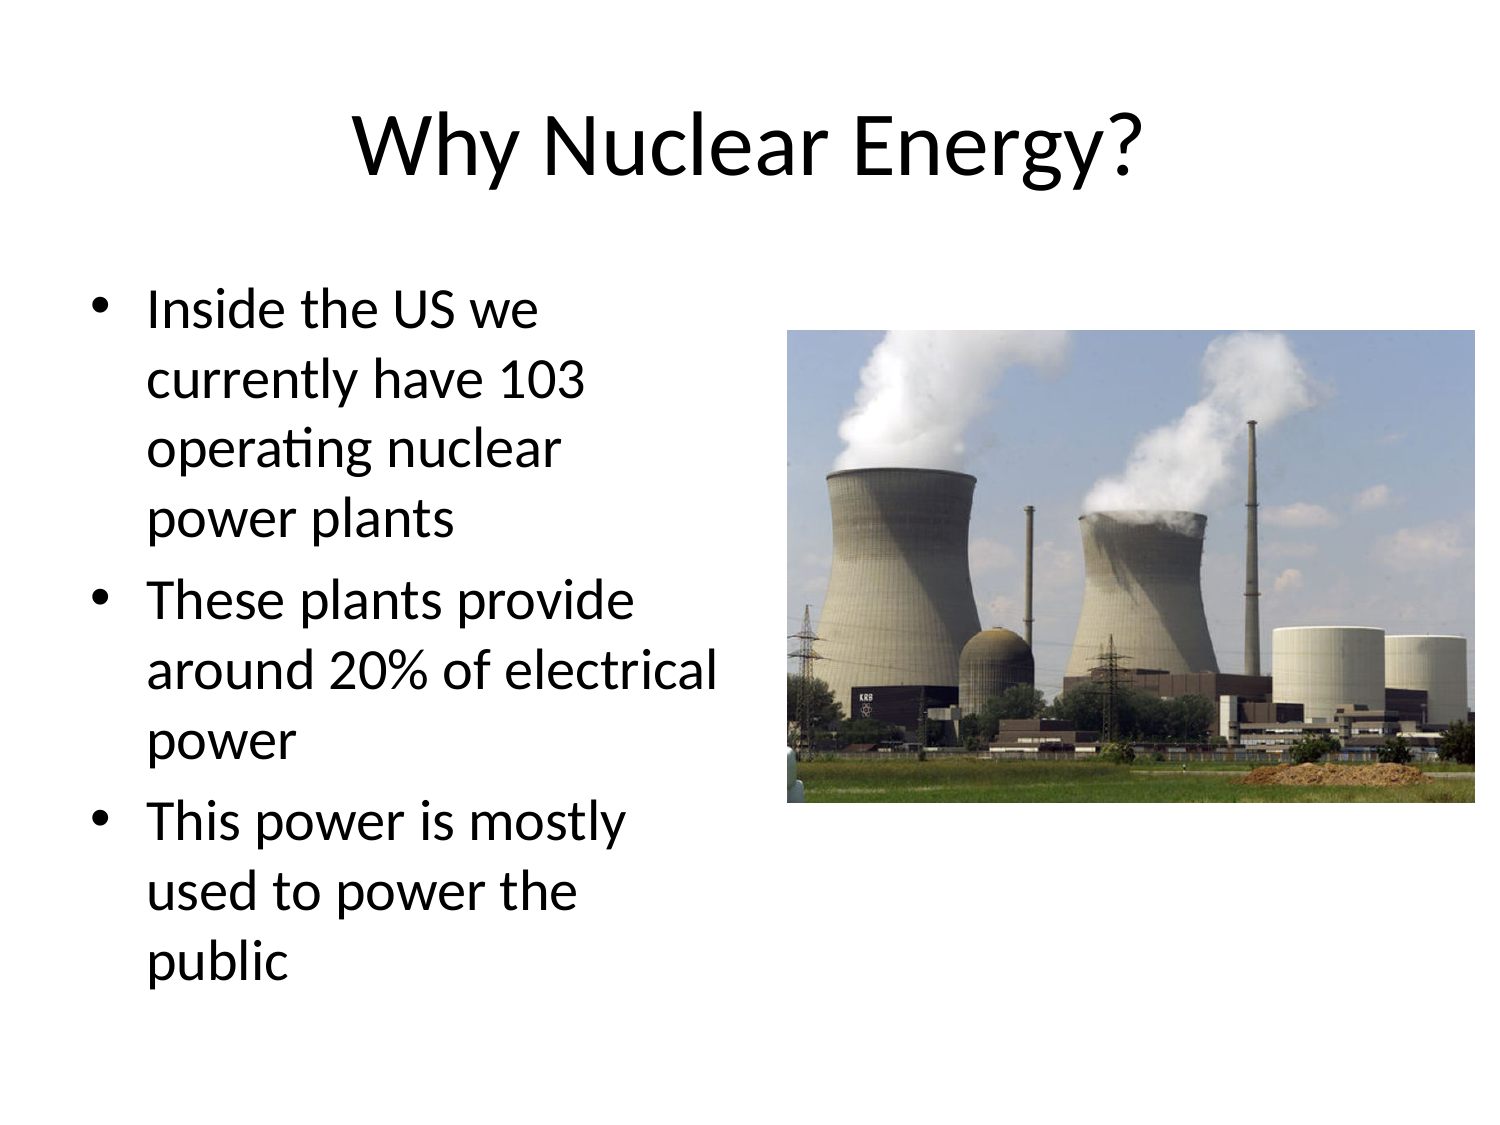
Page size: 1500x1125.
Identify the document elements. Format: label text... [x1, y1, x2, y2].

title Why Nuclear Energy? [75, 45, 1425, 233]
list Inside the US we currently have 103 operating nuclear power plants These plants provide around 20% of electrical power This power is mostly used to power the public [75, 262, 738, 1005]
picture [787, 330, 1475, 804]
